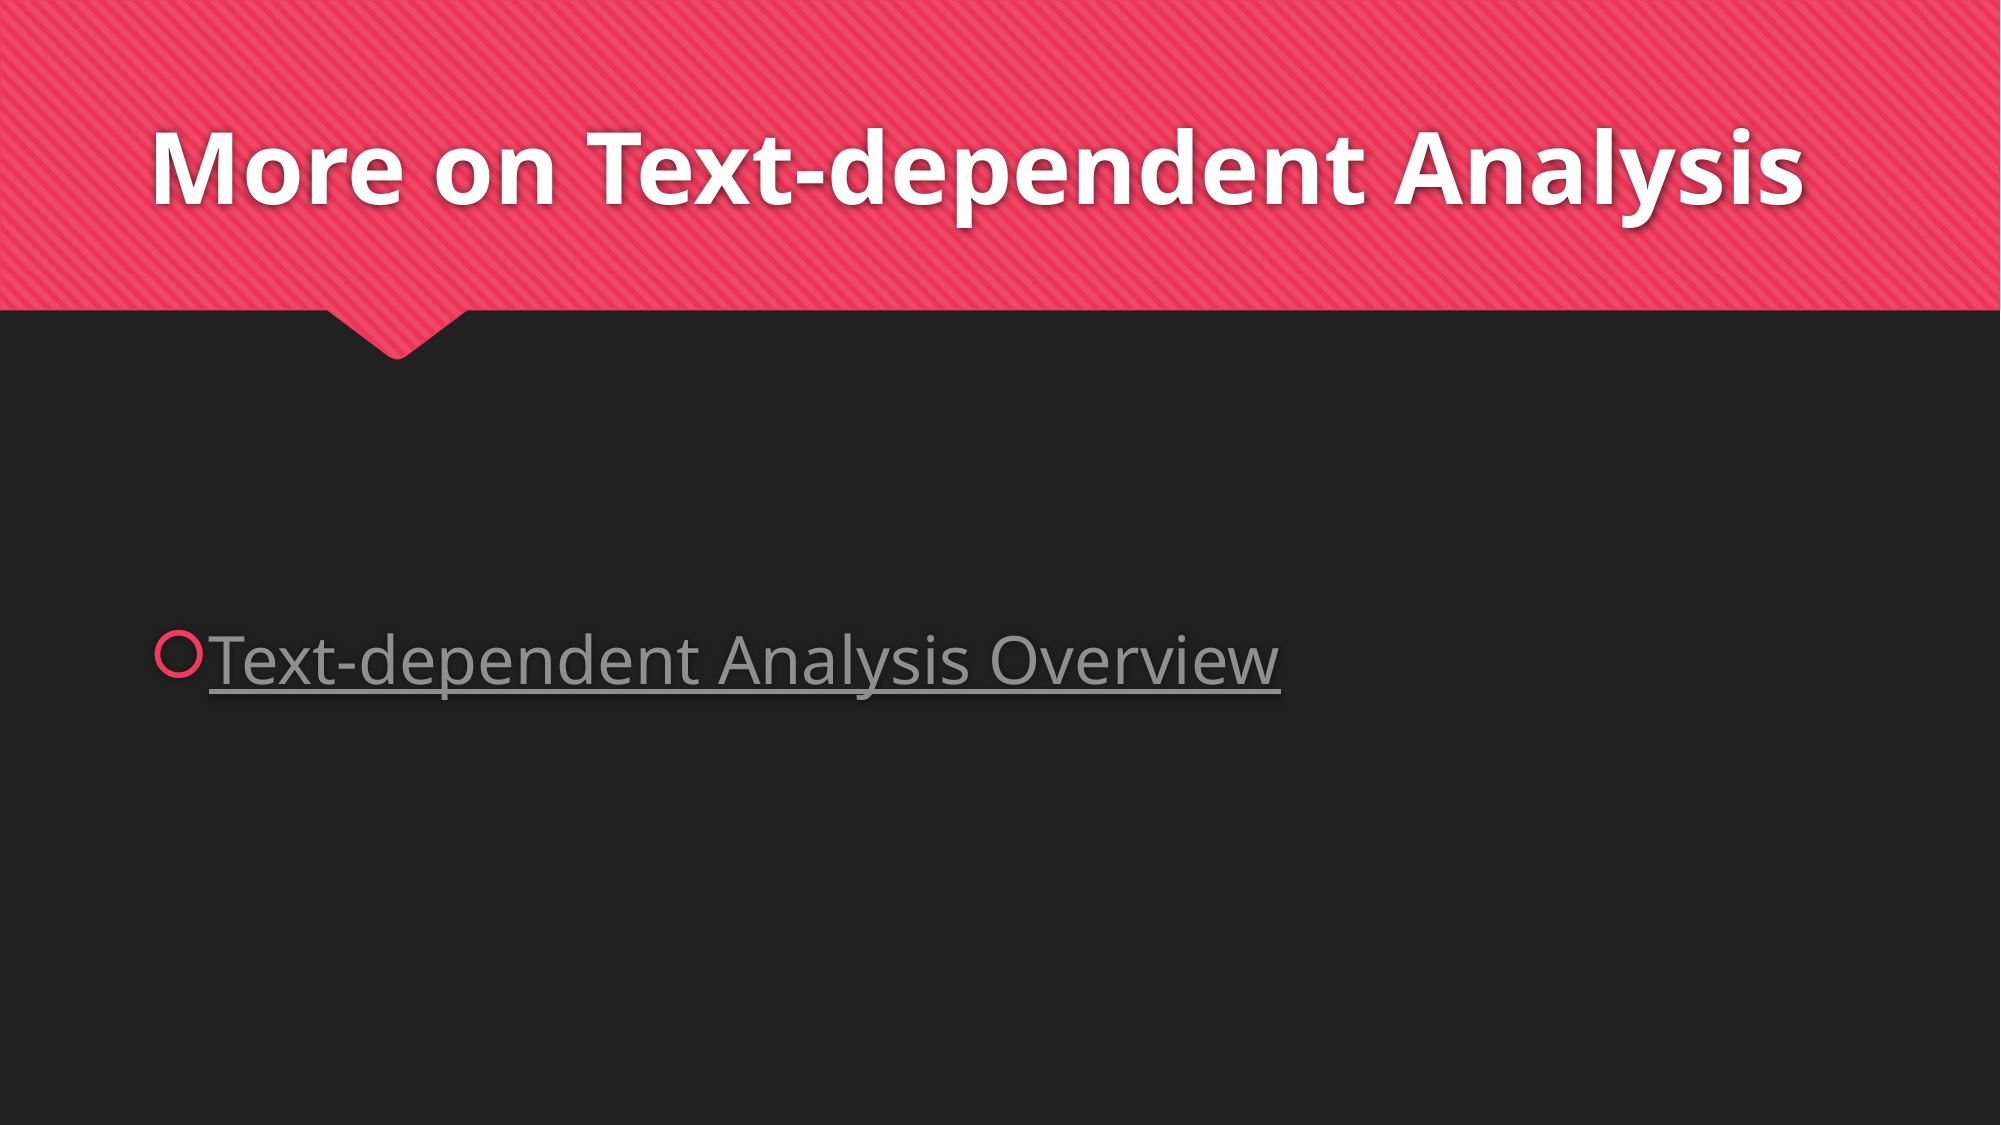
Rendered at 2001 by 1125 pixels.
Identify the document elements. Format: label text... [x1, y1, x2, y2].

title More on Text-dependent Analysis [132, 73, 1915, 233]
list Text-dependent Analysis Overview [134, 364, 1866, 962]
